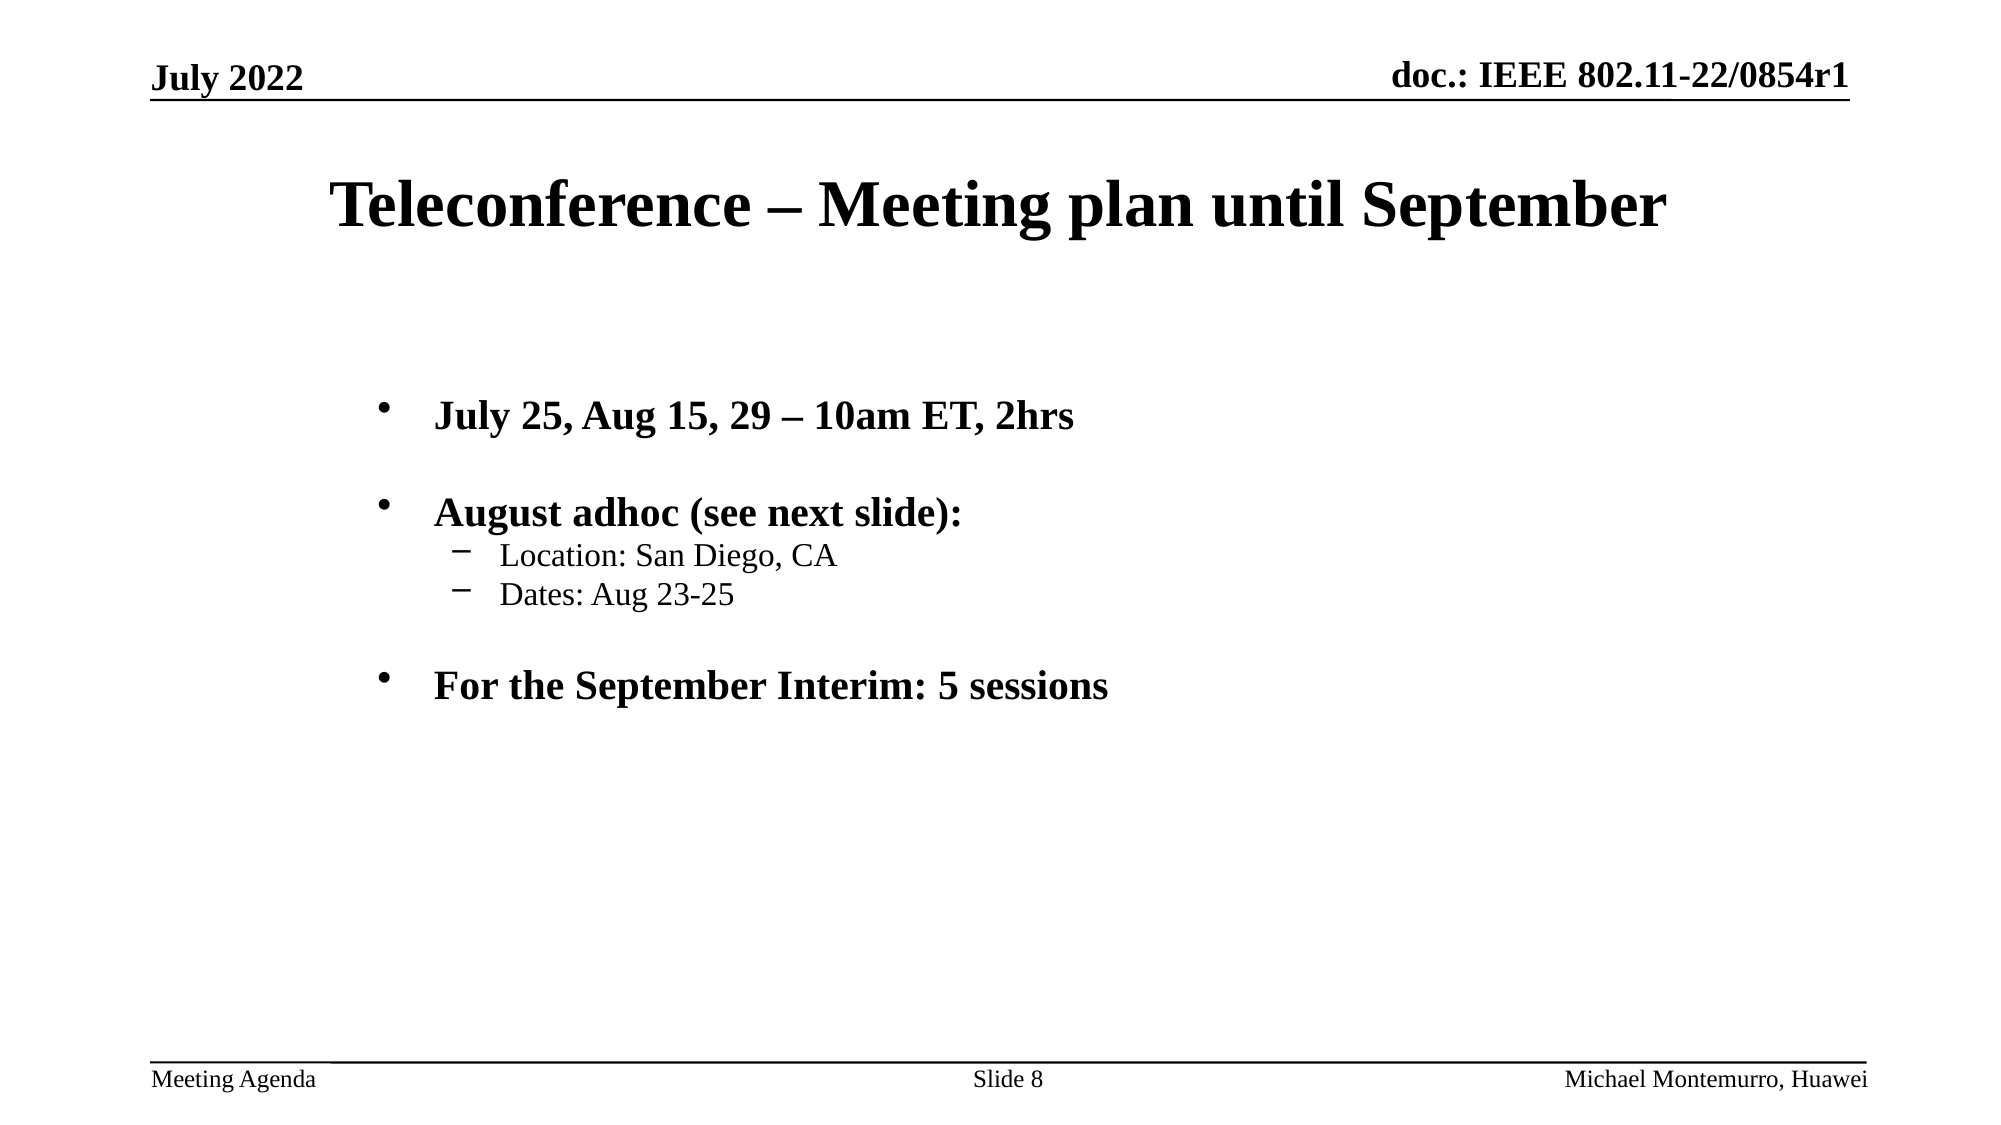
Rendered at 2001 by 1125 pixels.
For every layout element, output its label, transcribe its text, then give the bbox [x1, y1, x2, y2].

list July 25, Aug 15, 29 – 10am ET, 2hrs August adhoc (see next slide): Location: San Diego, CA Dates: Aug 23-25 For the September Interim: 5 sessions [362, 331, 1638, 1007]
title Teleconference – Meeting plan until September [150, 112, 1850, 288]
slide_number Slide 8 [972, 1061, 1045, 1093]
footer Michael Montemurro, Huawei [1266, 1061, 1869, 1093]
